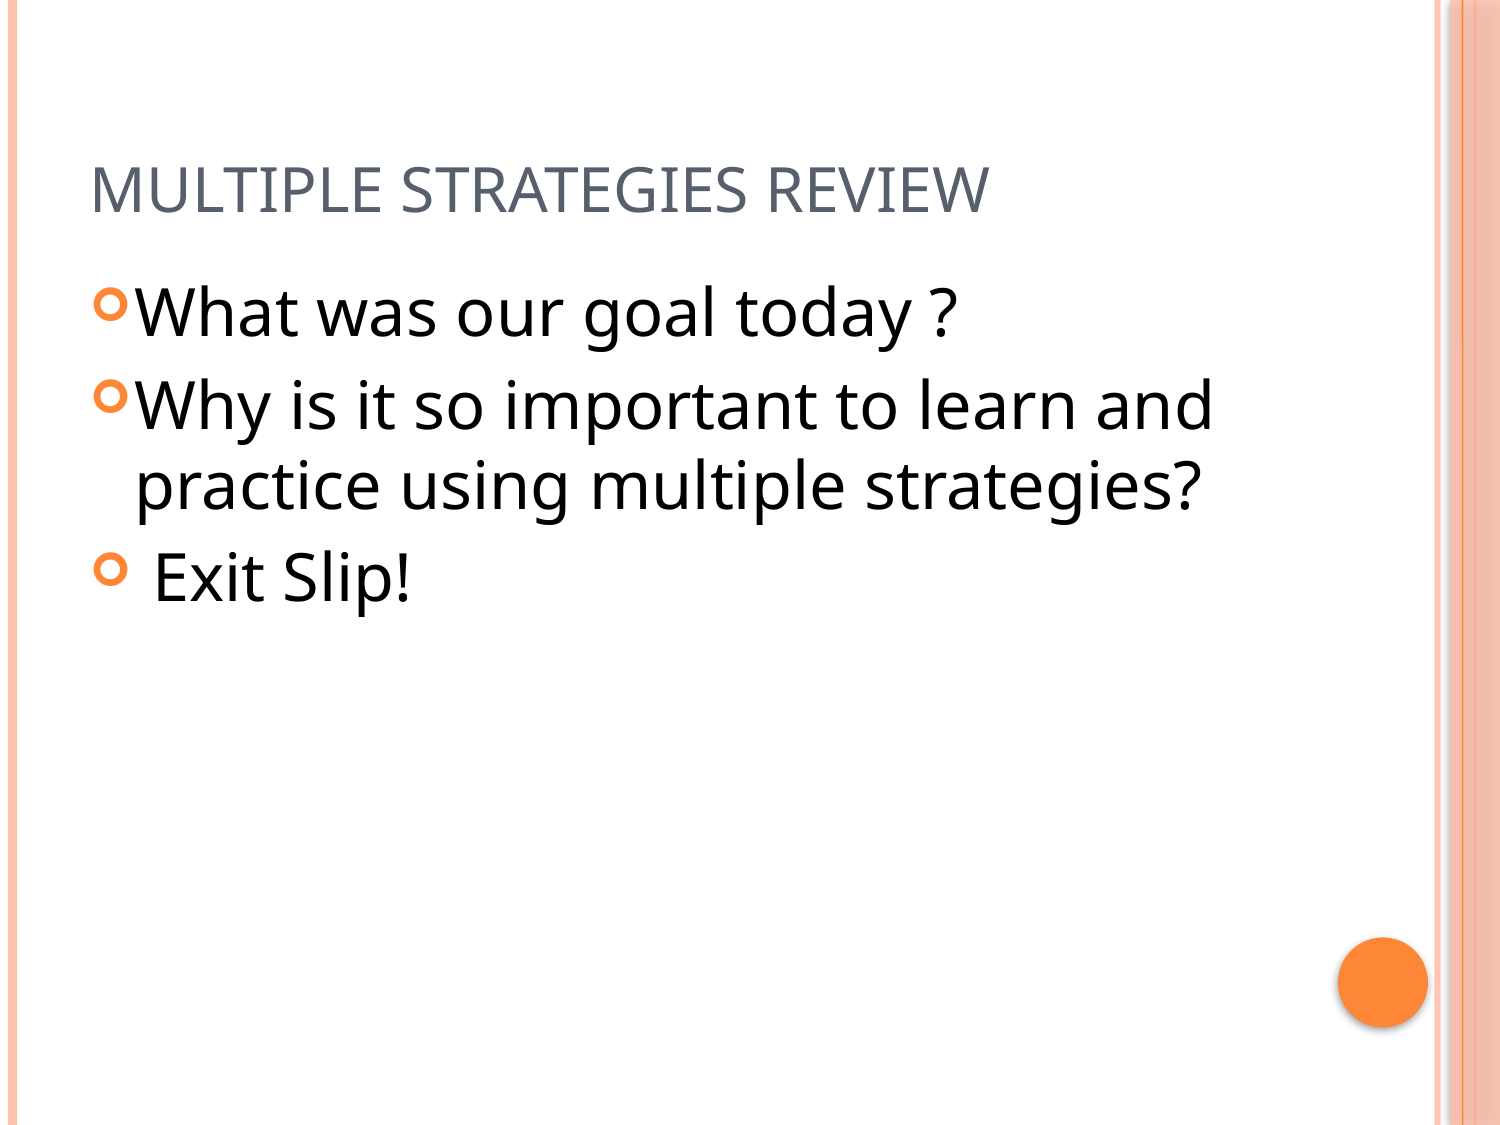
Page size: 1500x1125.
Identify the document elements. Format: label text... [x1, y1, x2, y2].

title Multiple Strategies Review [75, 45, 1300, 233]
list What was our goal today ? Why is it so important to learn and practice using multiple strategies? Exit Slip! [75, 262, 1300, 1062]
